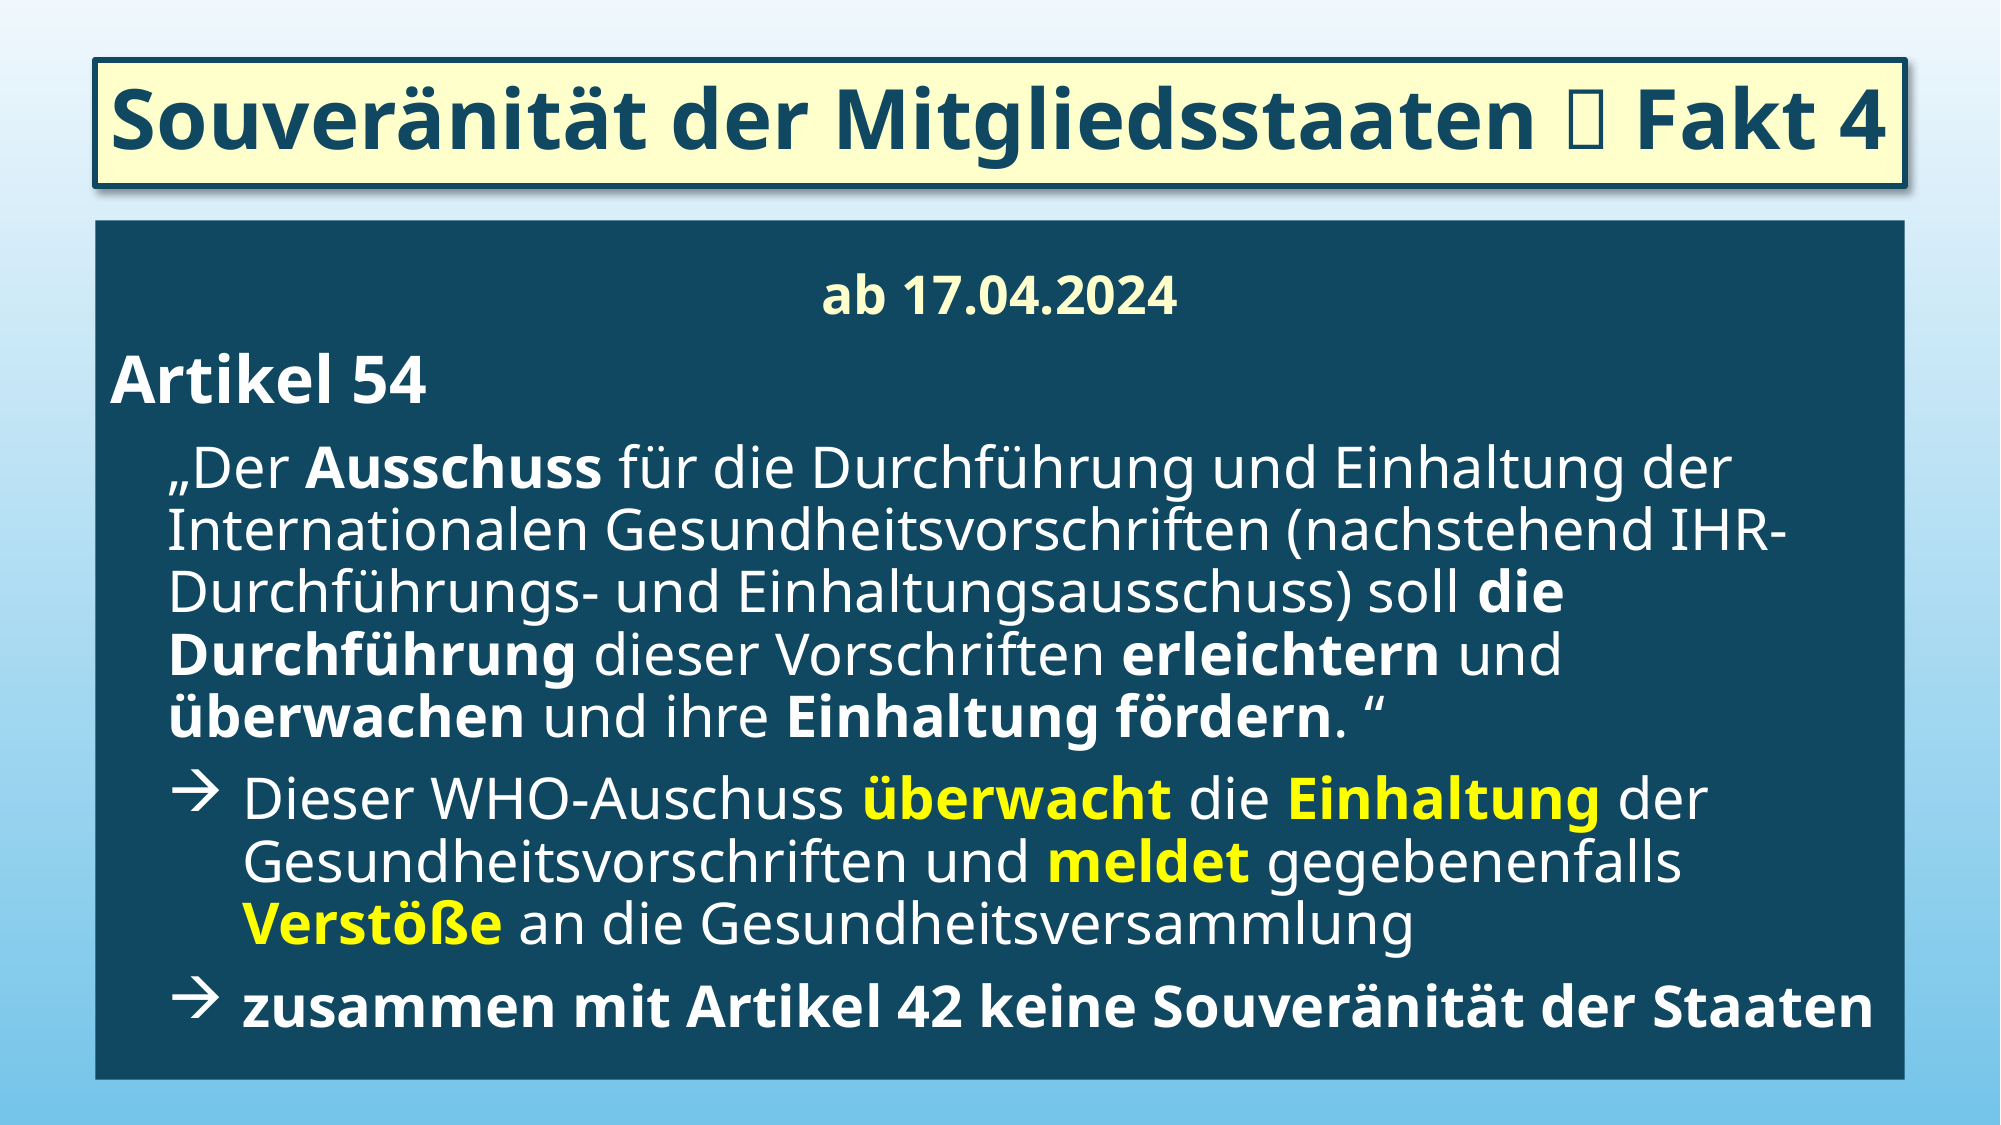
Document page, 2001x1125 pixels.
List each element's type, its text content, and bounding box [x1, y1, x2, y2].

title Souveränität der Mitgliedsstaaten  Fakt 4 [95, 59, 1905, 186]
text_box ab 17.04.2024 Artikel 54 „Der Ausschuss für die Durchführung und Einhaltung der Internationalen Gesundheitsvorschriften (nachstehend IHR-Durchführungs- und Einhaltungsausschuss) soll die Durchführung dieser Vorschriften erleichtern und überwachen und ihre Einhaltung fördern. “ Dieser WHO-Auschuss überwacht die Einhaltung der Gesundheitsvorschriften und meldet gegebenenfalls Verstöße an die Gesundheitsversammlung zusammen mit Artikel 42 keine Souveränität der Staaten [95, 220, 1905, 1080]
